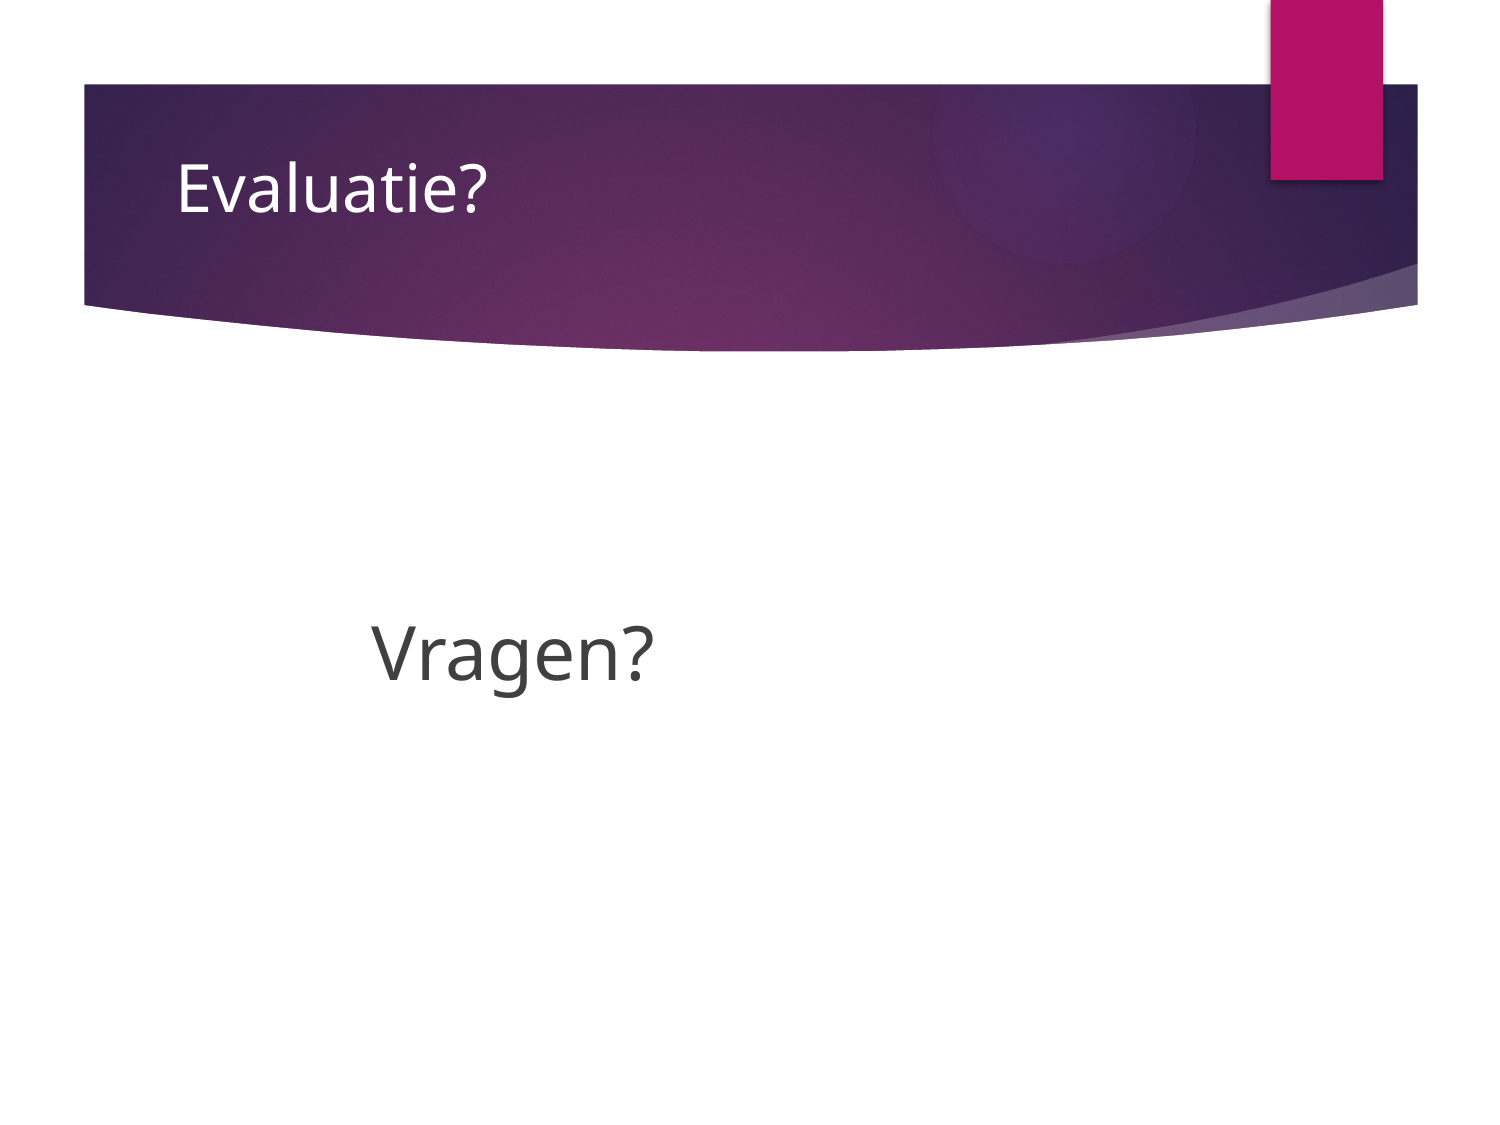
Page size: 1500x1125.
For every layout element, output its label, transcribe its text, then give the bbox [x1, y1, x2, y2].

list Vragen? [103, 376, 1154, 947]
title Evaluatie? [160, 92, 1230, 280]
